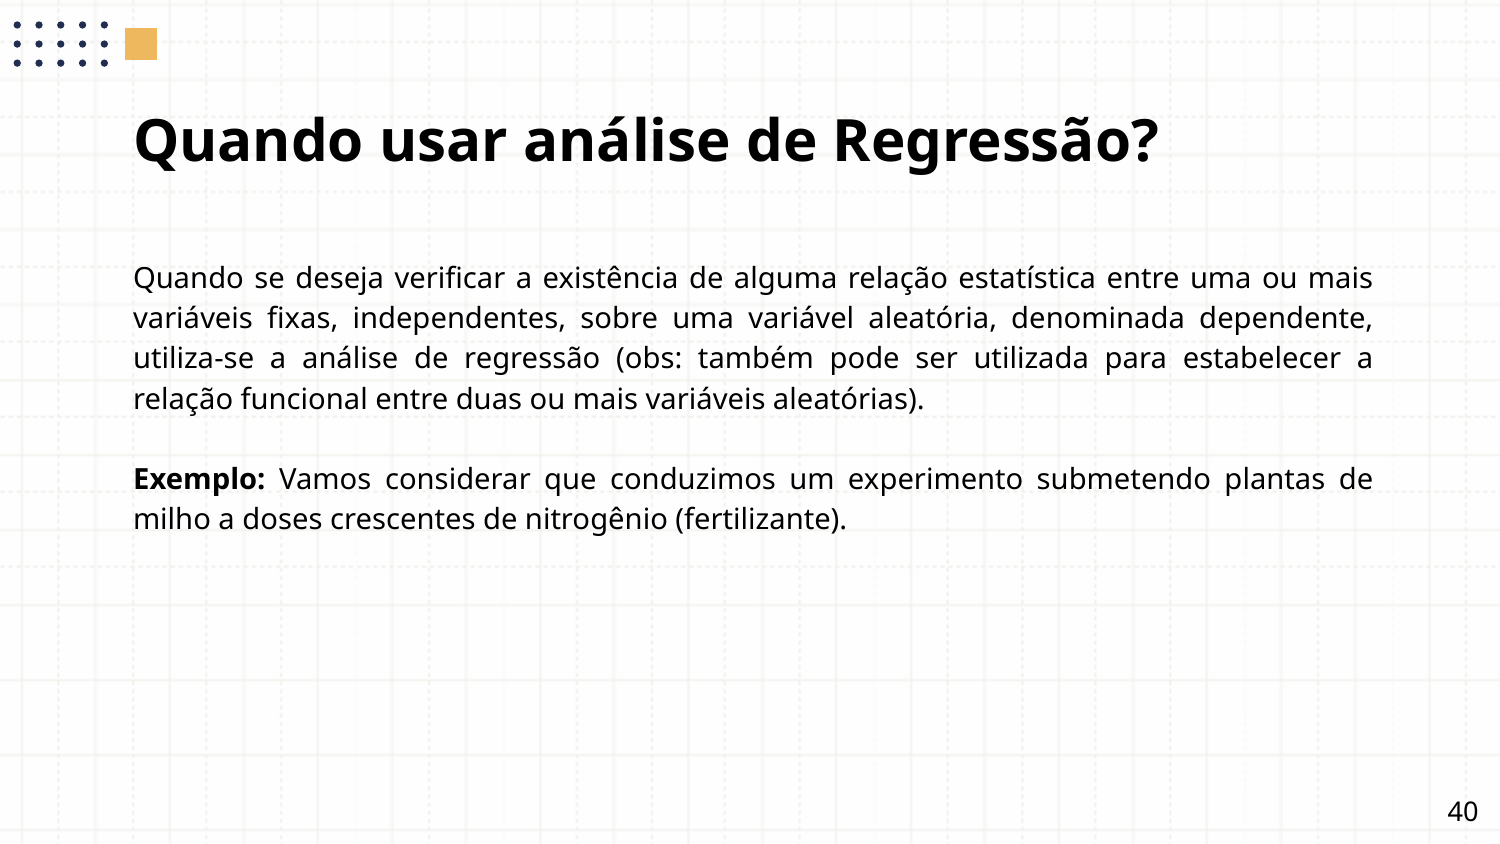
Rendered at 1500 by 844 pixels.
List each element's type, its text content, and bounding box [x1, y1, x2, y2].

title Quando usar análise de Regressão? [118, 88, 1290, 239]
slide_number ‹#› [1403, 779, 1494, 844]
subtitle Quando se deseja verificar a existência de alguma relação estatística entre uma ou mais variáveis fixas, independentes, sobre uma variável aleatória, denominada dependente, utiliza-se a análise de regressão (obs: também pode ser utilizada para estabelecer a relação funcional entre duas ou mais variáveis aleatórias). Exemplo: Vamos considerar que conduzimos um experimento submetendo plantas de milho a doses crescentes de nitrogênio (fertilizante). [118, 239, 1390, 756]
